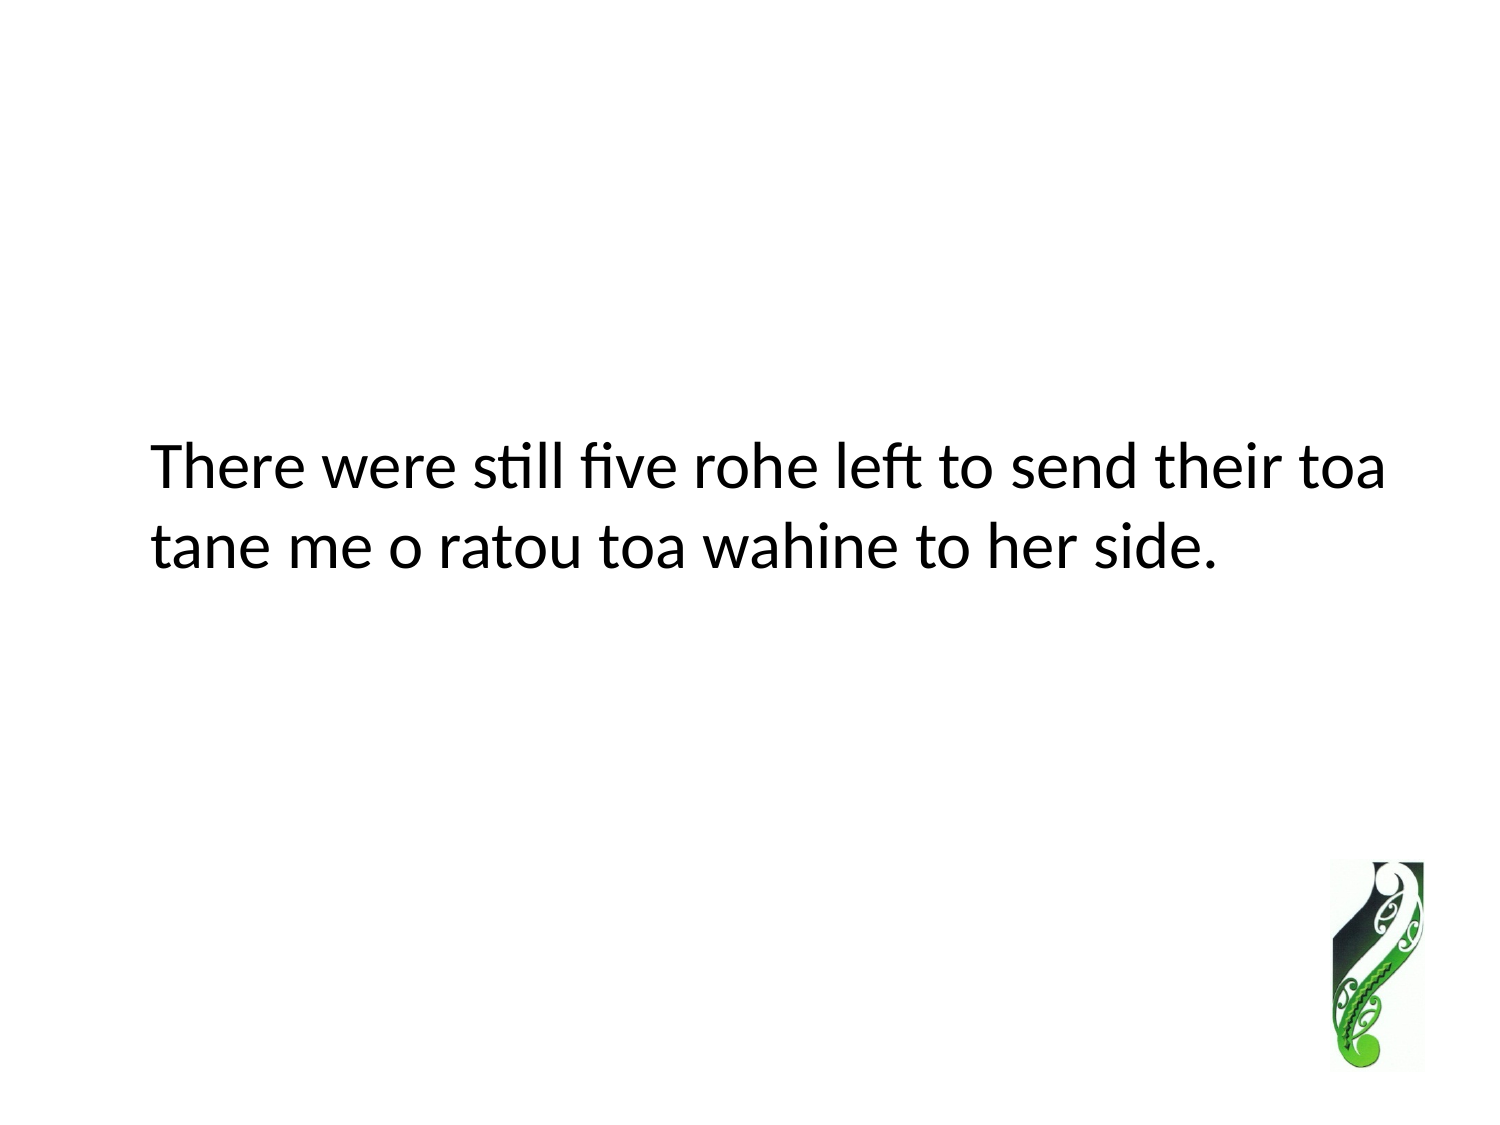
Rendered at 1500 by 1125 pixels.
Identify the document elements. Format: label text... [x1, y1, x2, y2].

picture [1330, 859, 1426, 1073]
text_box There were still five rohe left to send their toa tane me o ratou toa wahine to her side. [135, 414, 1442, 590]
